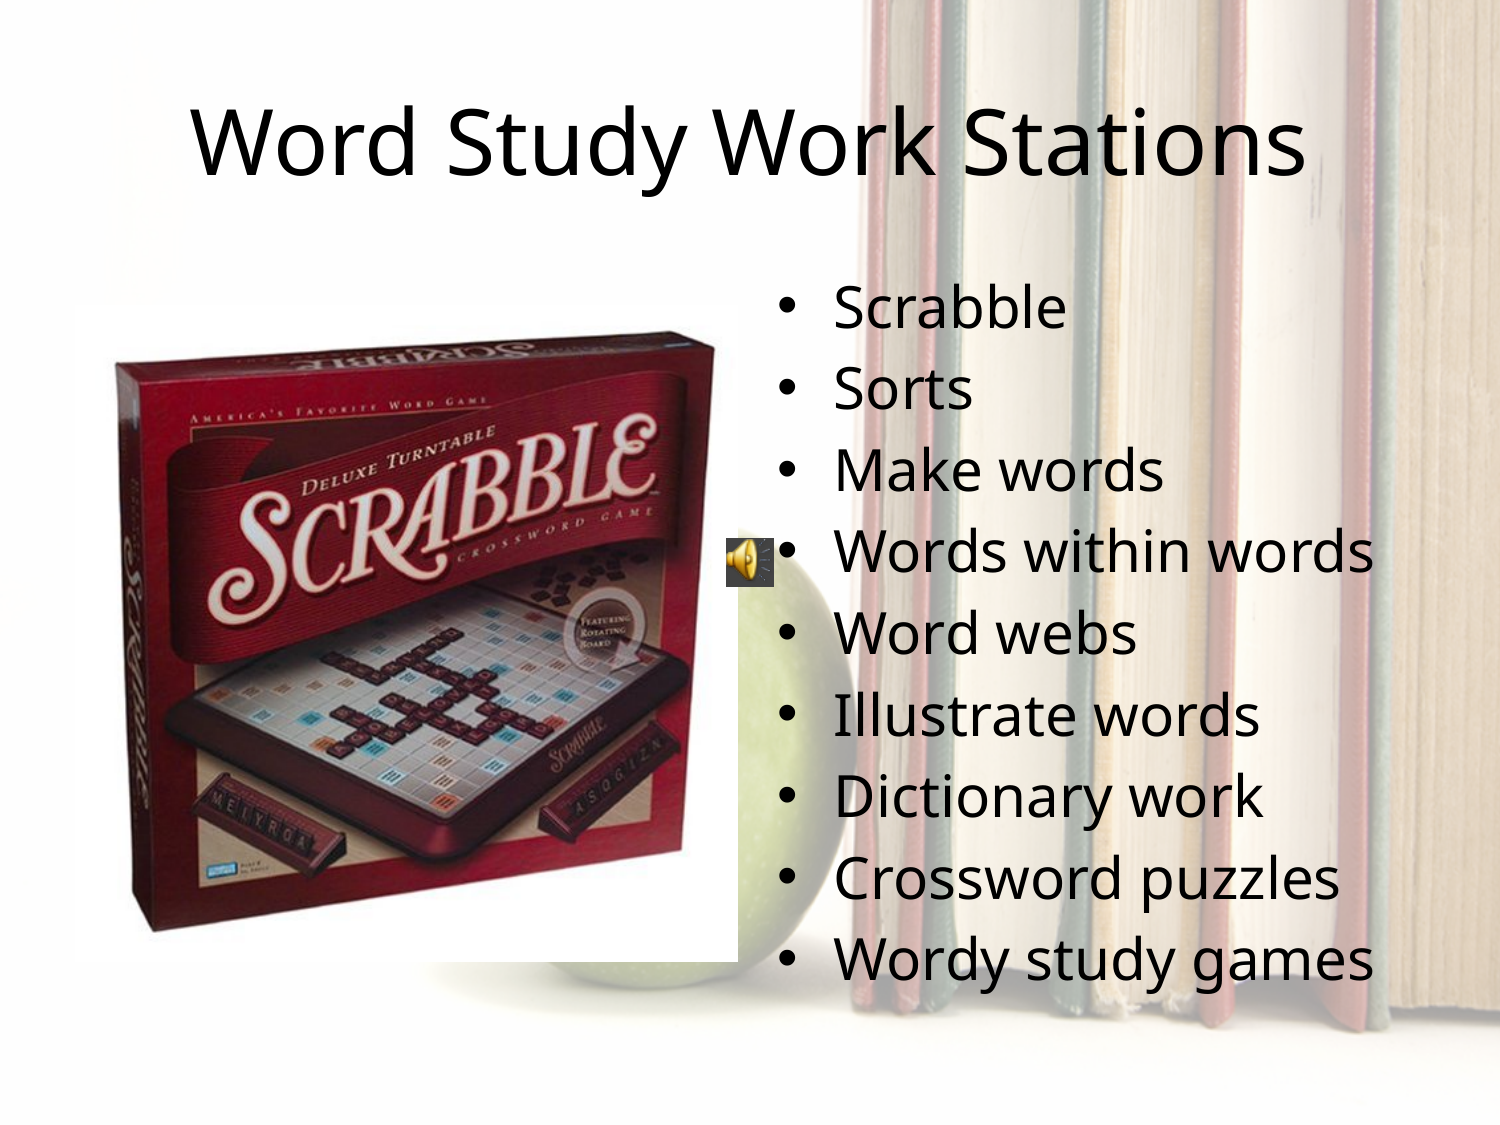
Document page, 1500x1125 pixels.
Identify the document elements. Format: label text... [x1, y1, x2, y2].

list Scrabble Sorts Make words Words within words Word webs Illustrate words Dictionary work Crossword puzzles Wordy study games [762, 262, 1426, 1006]
picture [724, 537, 776, 588]
title Word Study Work Stations [74, 44, 1426, 233]
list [74, 305, 738, 962]
